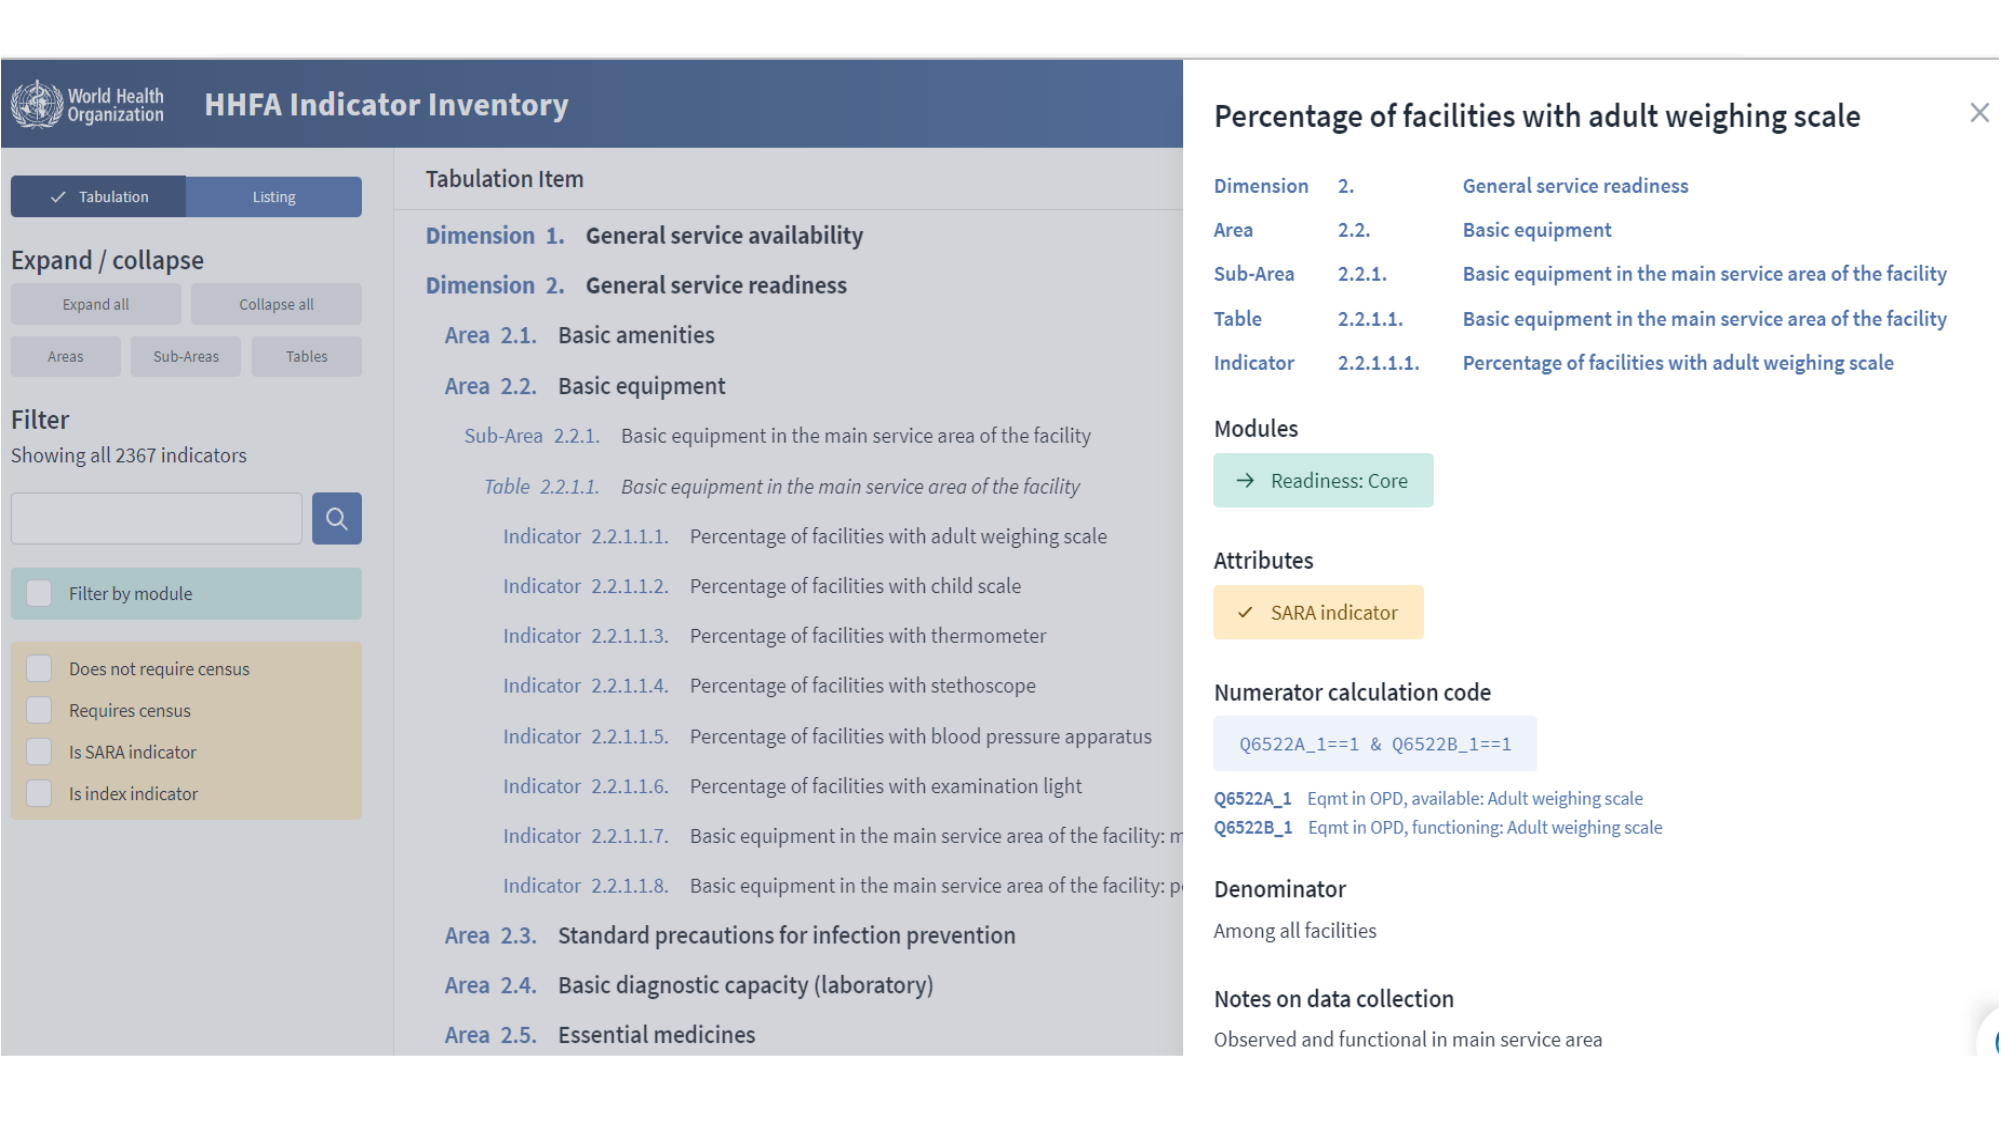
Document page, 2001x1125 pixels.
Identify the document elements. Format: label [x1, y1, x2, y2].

picture [0, 53, 2000, 1057]
